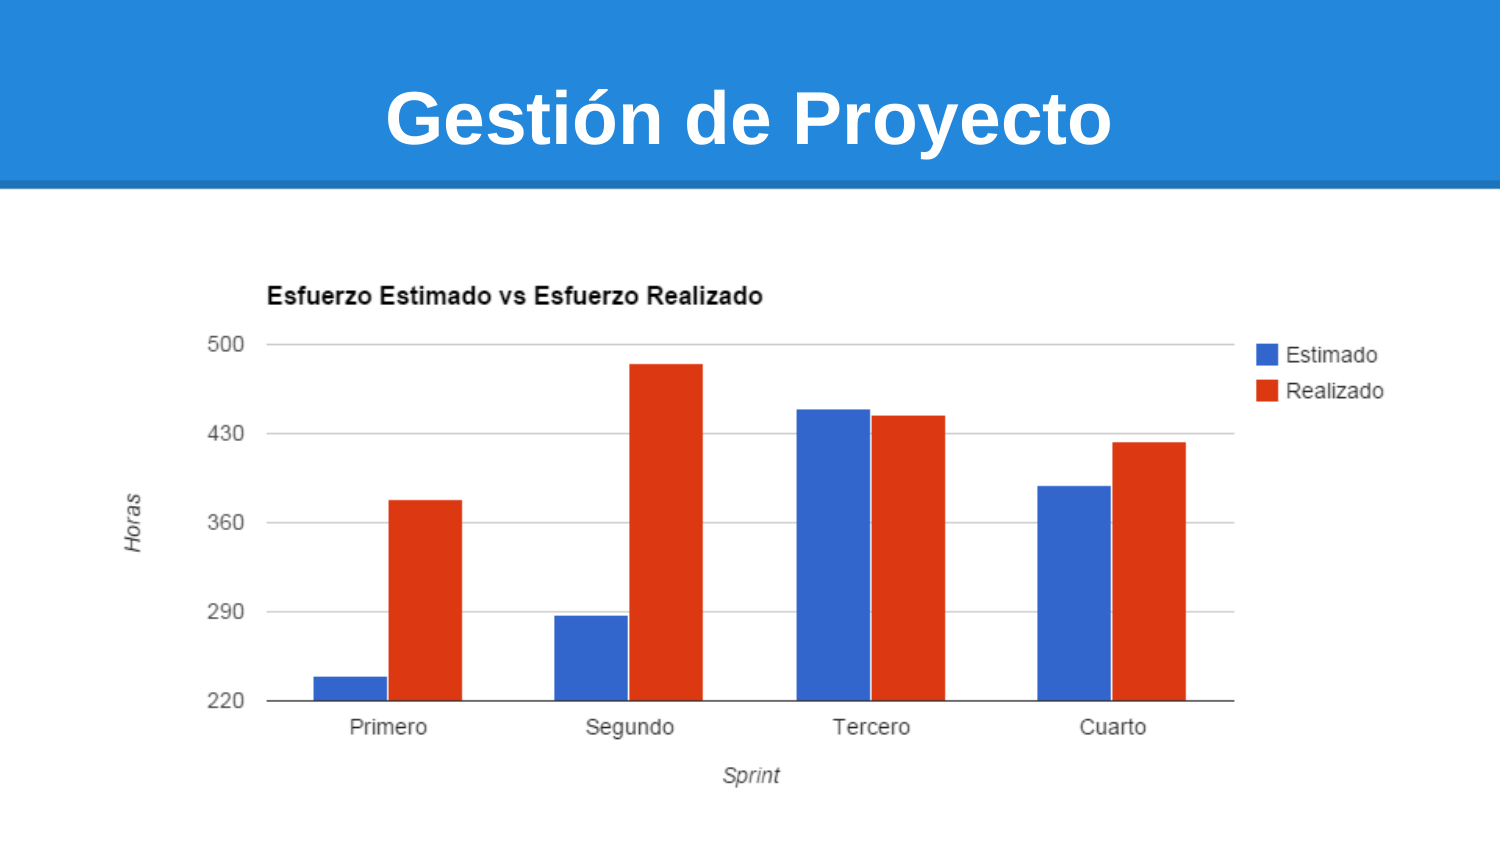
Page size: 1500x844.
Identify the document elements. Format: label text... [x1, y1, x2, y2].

picture [59, 233, 1441, 814]
title Gestión de Proyecto [75, 33, 1425, 175]
